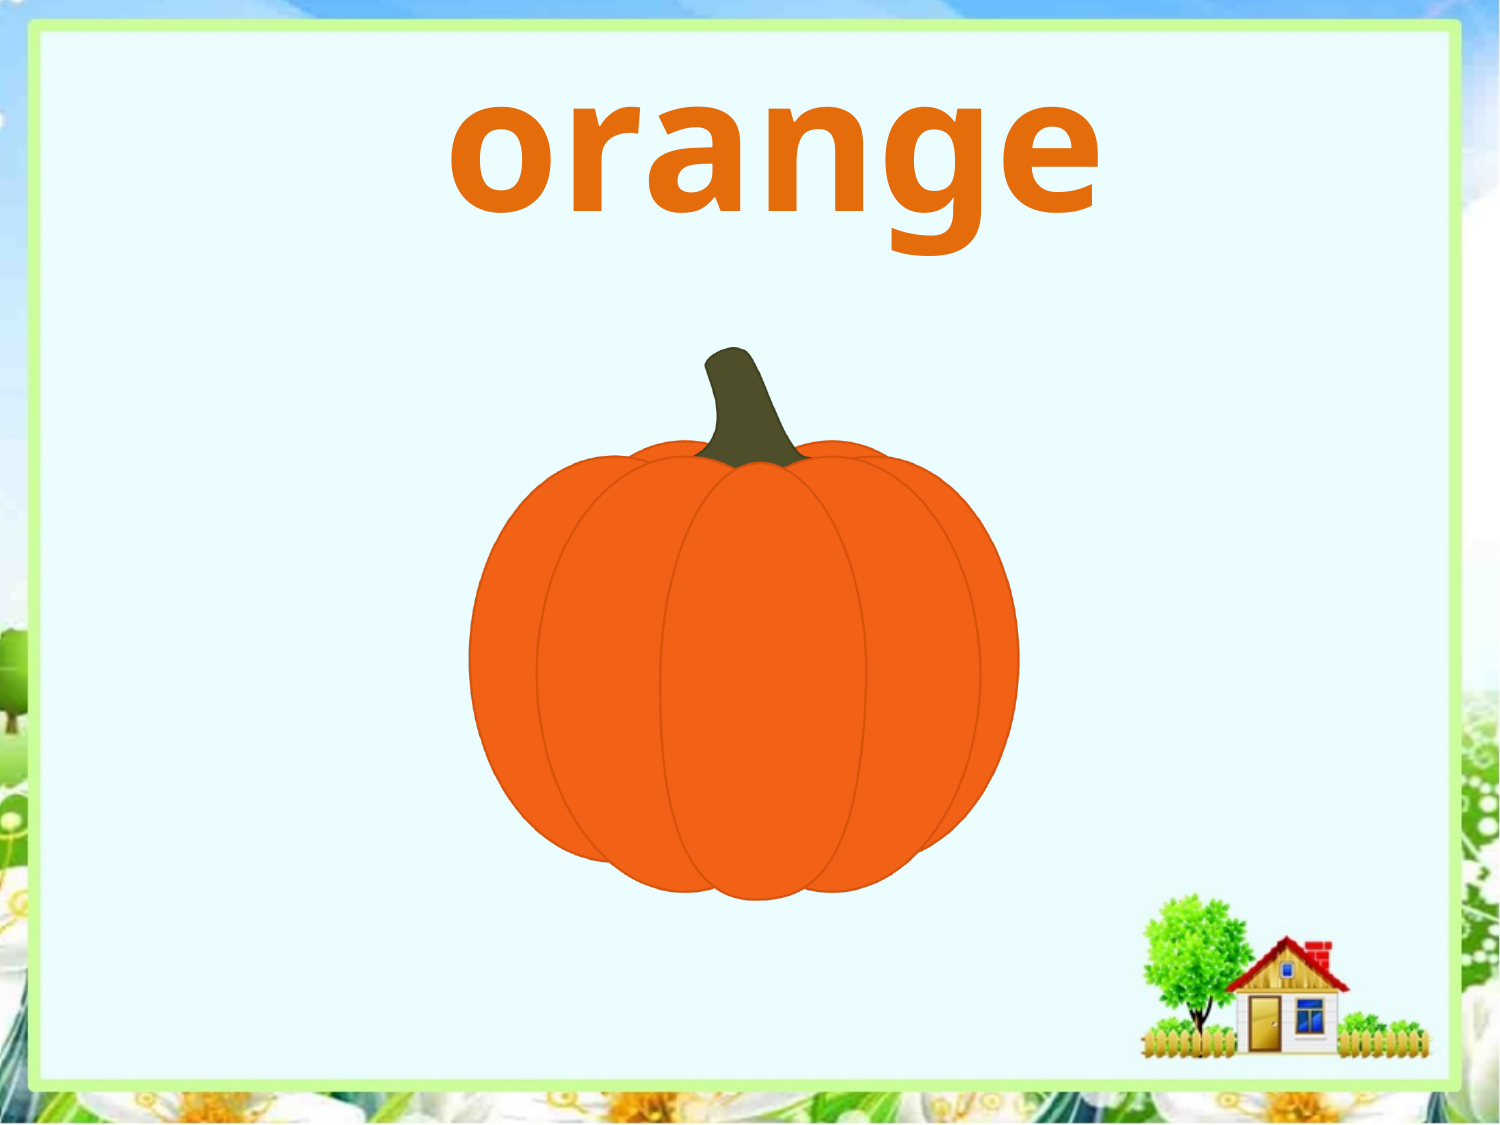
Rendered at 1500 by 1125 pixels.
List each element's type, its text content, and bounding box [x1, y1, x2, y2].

picture [0, 0, 1500, 1125]
title orange [100, 42, 1451, 231]
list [466, 347, 1022, 903]
